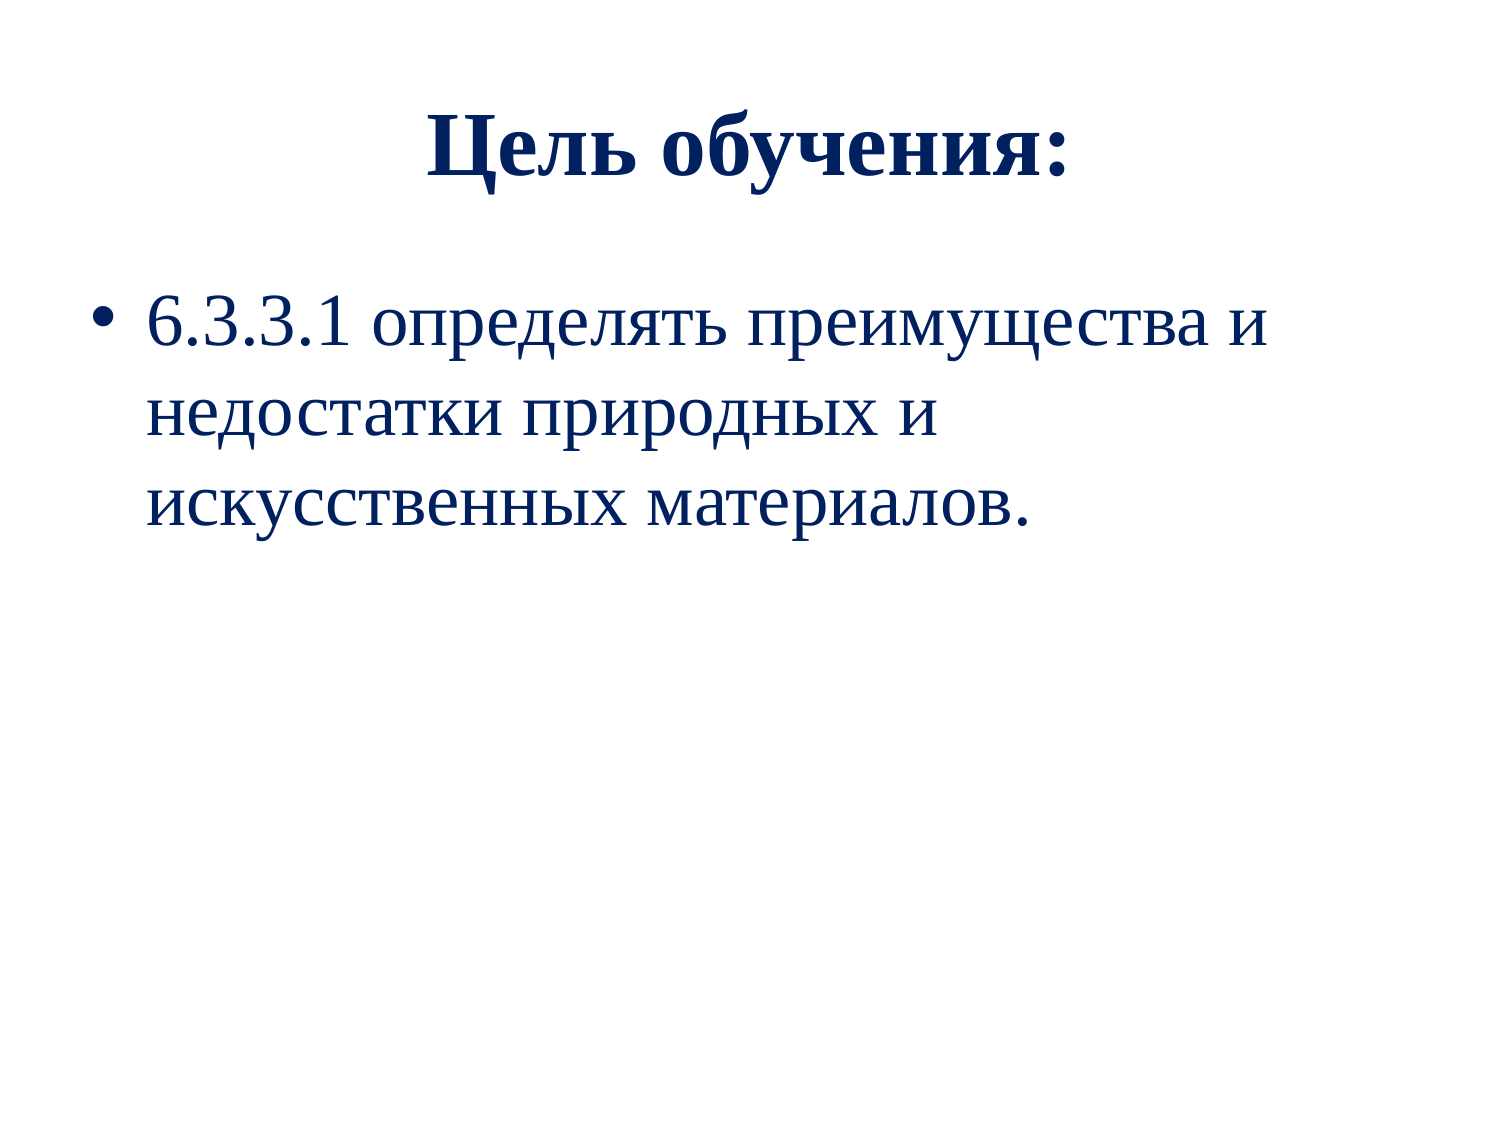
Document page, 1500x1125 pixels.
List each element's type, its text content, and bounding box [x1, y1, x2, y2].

list 6.3.3.1 определять преимущества и недостатки природных и искусственных материалов. [75, 262, 1425, 1005]
title Цель обучения: [75, 45, 1425, 233]
